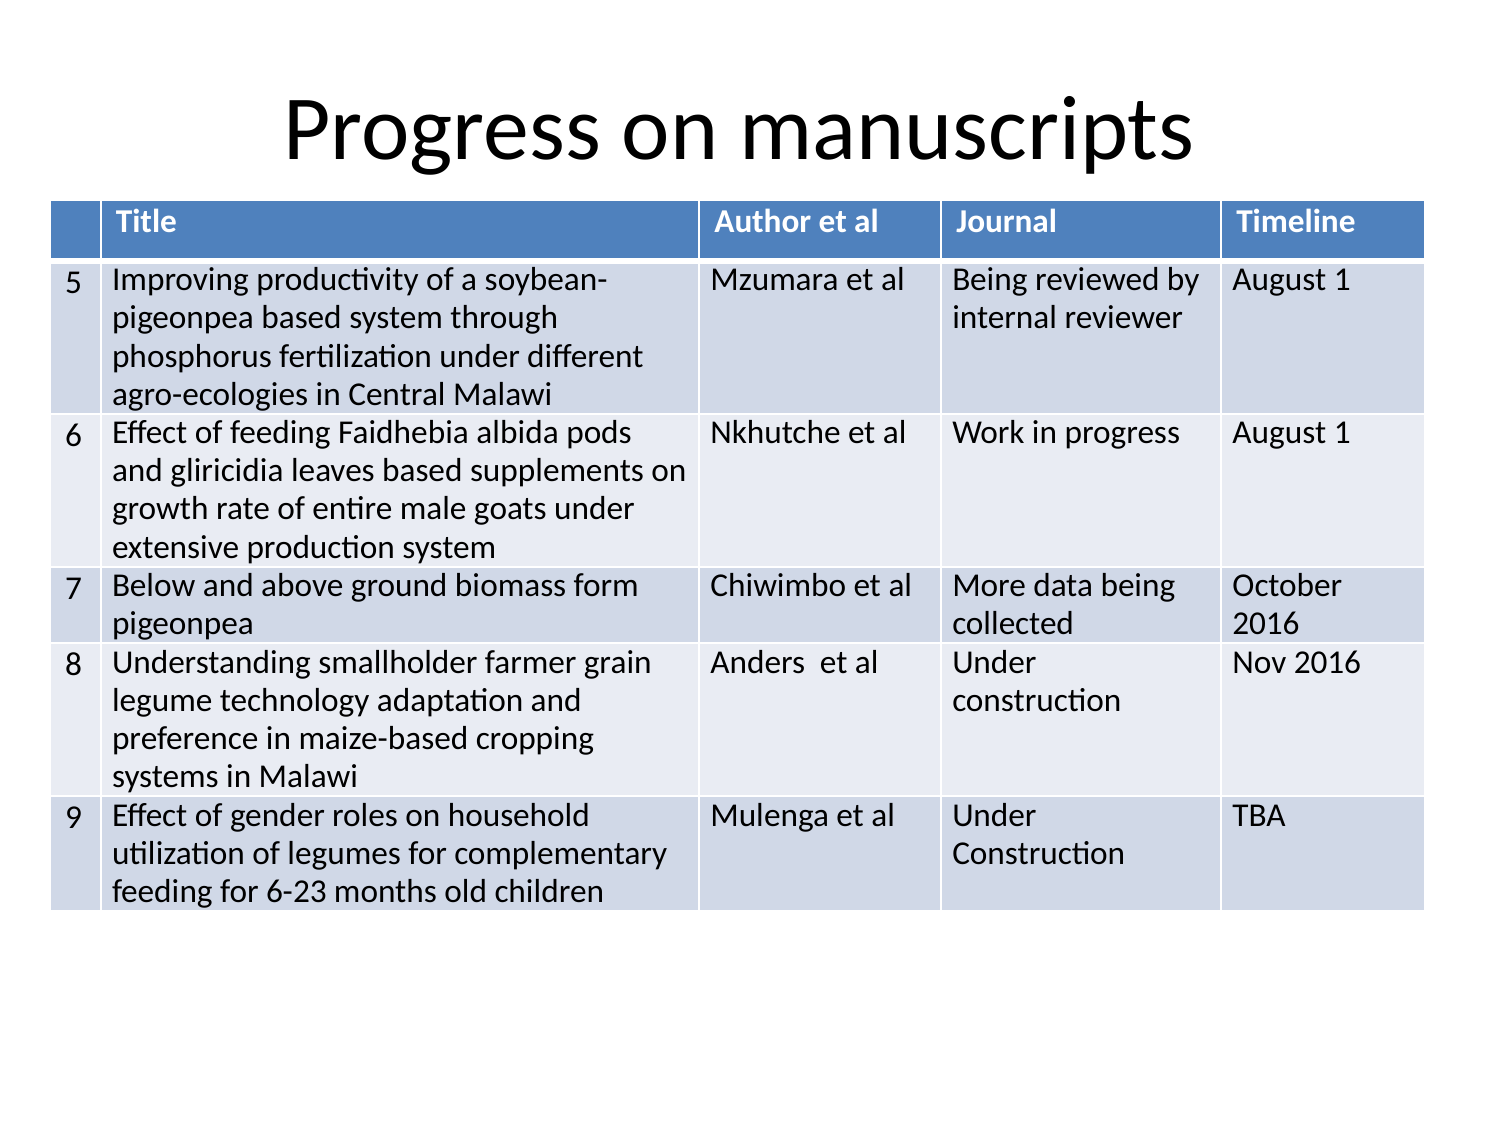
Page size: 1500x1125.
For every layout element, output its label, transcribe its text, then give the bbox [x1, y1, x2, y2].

table_header Title [102, 201, 698, 258]
table_header Author et al [700, 201, 940, 258]
table_cell TBA [1222, 797, 1424, 910]
table_cell More data being collected [942, 568, 1220, 642]
table_cell October 2016 [1222, 568, 1424, 642]
table_header Journal [942, 201, 1220, 258]
table_cell 9 [51, 797, 100, 910]
table_cell 8 [51, 644, 100, 795]
table_cell Effect of gender roles on household utilization of legumes for complementary feeding for 6-23 months old children [102, 797, 698, 910]
table_cell Understanding smallholder farmer grain legume technology adaptation and preference in maize-based cropping systems in Malawi [102, 644, 698, 795]
table_cell Mzumara et al [700, 264, 940, 413]
table_cell Nkhutche et al [700, 415, 940, 566]
table_header [51, 201, 100, 258]
table_cell Below and above ground biomass form pigeonpea [102, 568, 698, 642]
table_cell August 1 [1222, 415, 1424, 566]
table_cell Being reviewed by internal reviewer [942, 264, 1220, 413]
table_cell Chiwimbo et al [700, 568, 940, 642]
title Progress on manuscripts [75, 45, 1425, 199]
table_cell Under Construction [942, 797, 1220, 910]
table_header Timeline [1222, 201, 1424, 258]
table_cell Work in progress [942, 415, 1220, 566]
table_cell Improving productivity of a soybean-pigeonpea based system through phosphorus fertilization under different agro-ecologies in Central Malawi [102, 264, 698, 413]
table_cell Mulenga et al [700, 797, 940, 910]
table_cell August 1 [1222, 264, 1424, 413]
table_cell Under construction [942, 644, 1220, 795]
table_cell 5 [51, 264, 100, 413]
table_cell 7 [51, 568, 100, 642]
table_cell Nov 2016 [1222, 644, 1424, 795]
table_cell Anders et al [700, 644, 940, 795]
table_cell 6 [51, 415, 100, 566]
table_cell Effect of feeding Faidhebia albida pods and gliricidia leaves based supplements on growth rate of entire male goats under extensive production system [102, 415, 698, 566]
